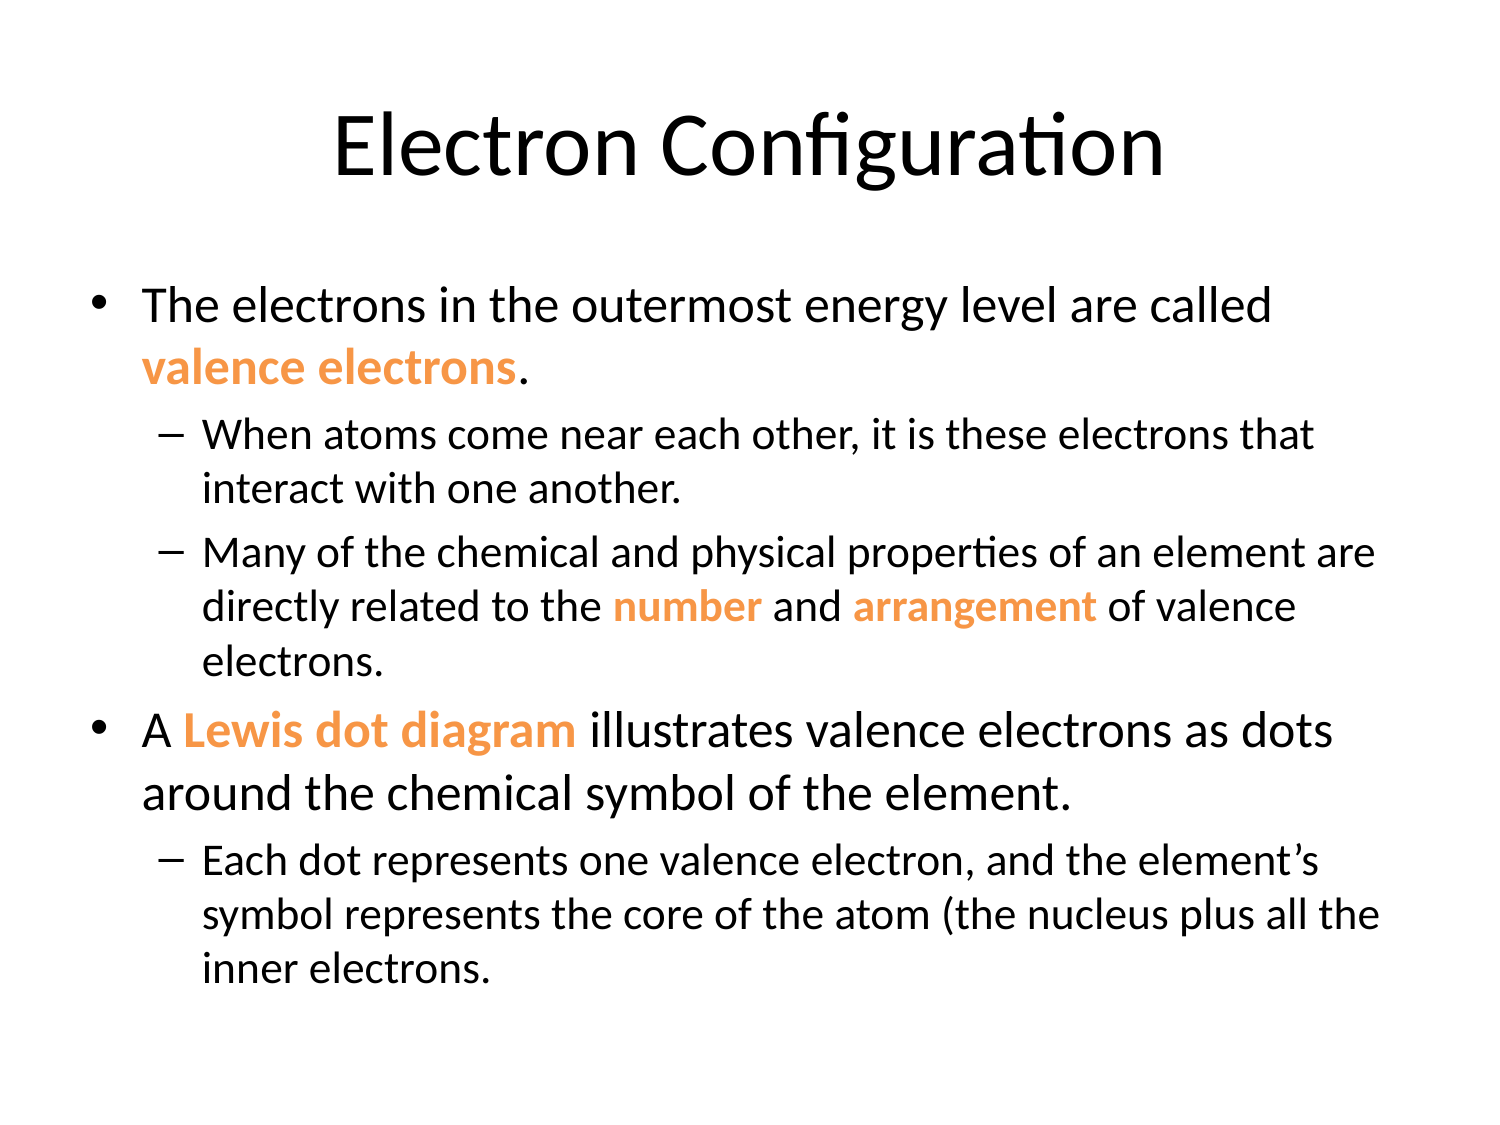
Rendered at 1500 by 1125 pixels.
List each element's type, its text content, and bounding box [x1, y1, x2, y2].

title Electron Configuration [75, 45, 1425, 233]
list The electrons in the outermost energy level are called valence electrons. When atoms come near each other, it is these electrons that interact with one another. Many of the chemical and physical properties of an element are directly related to the number and arrangement of valence electrons. A Lewis dot diagram illustrates valence electrons as dots around the chemical symbol of the element. Each dot represents one valence electron, and the element’s symbol represents the core of the atom (the nucleus plus all the inner electrons. [75, 262, 1425, 1005]
